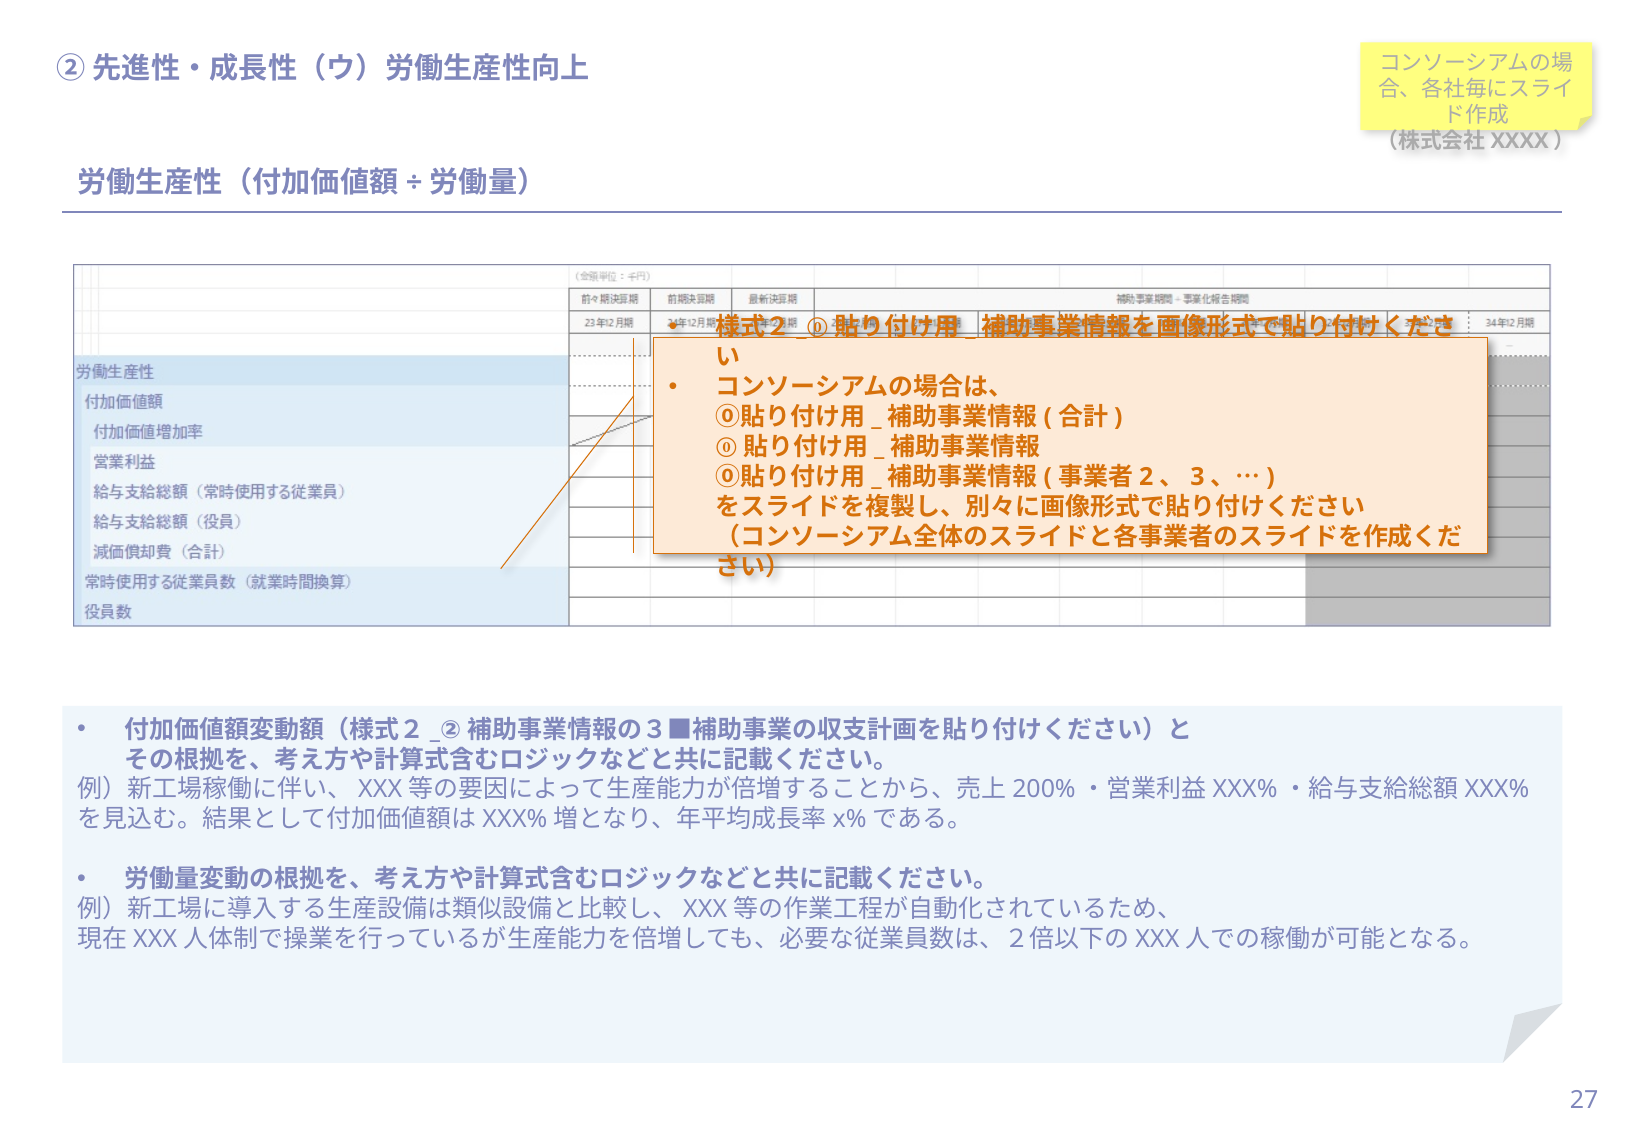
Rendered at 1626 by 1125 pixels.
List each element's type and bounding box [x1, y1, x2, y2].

text_box [0, 0, 1625, 1125]
text_box [62, 149, 1563, 213]
picture [73, 264, 1552, 628]
